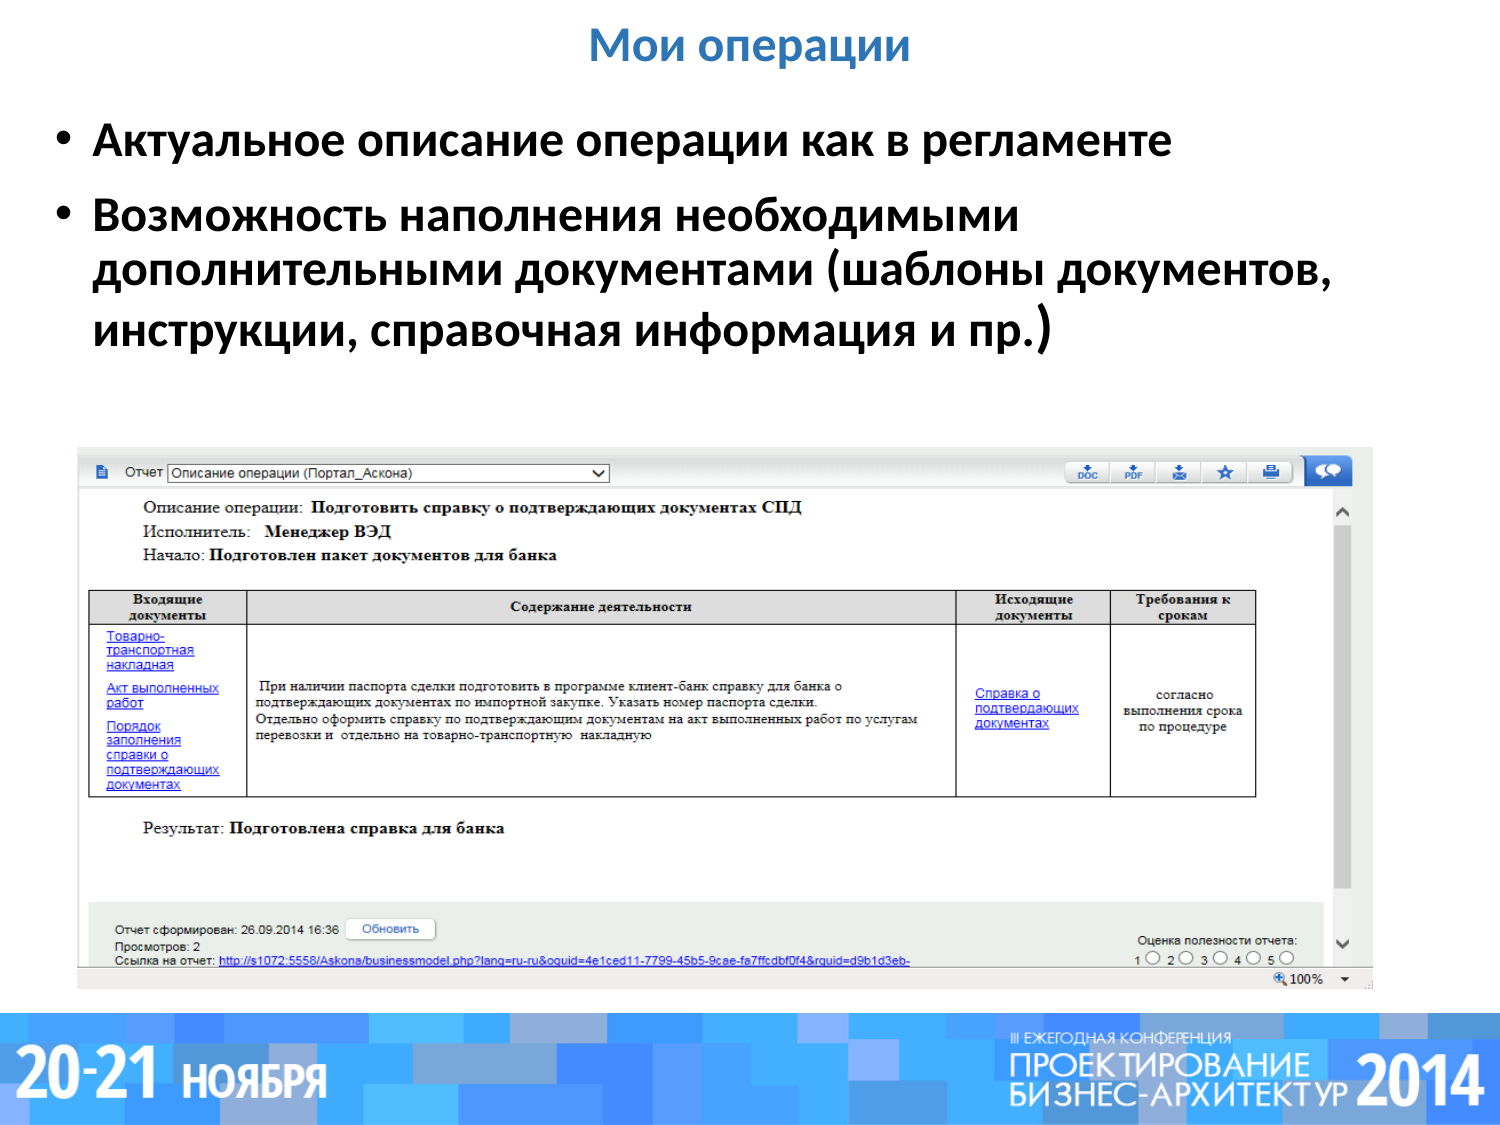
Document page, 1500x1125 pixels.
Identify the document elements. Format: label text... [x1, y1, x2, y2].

picture [0, 1013, 1500, 1125]
title Мои операции [103, 6, 1397, 89]
list Актуальное описание операции как в регламенте Возможность наполнения необходимыми дополнительными документами (шаблоны документов, инструкции, справочная информация и пр.) [39, 105, 1412, 348]
picture [77, 447, 1373, 989]
text_box [31, 137, 1389, 682]
